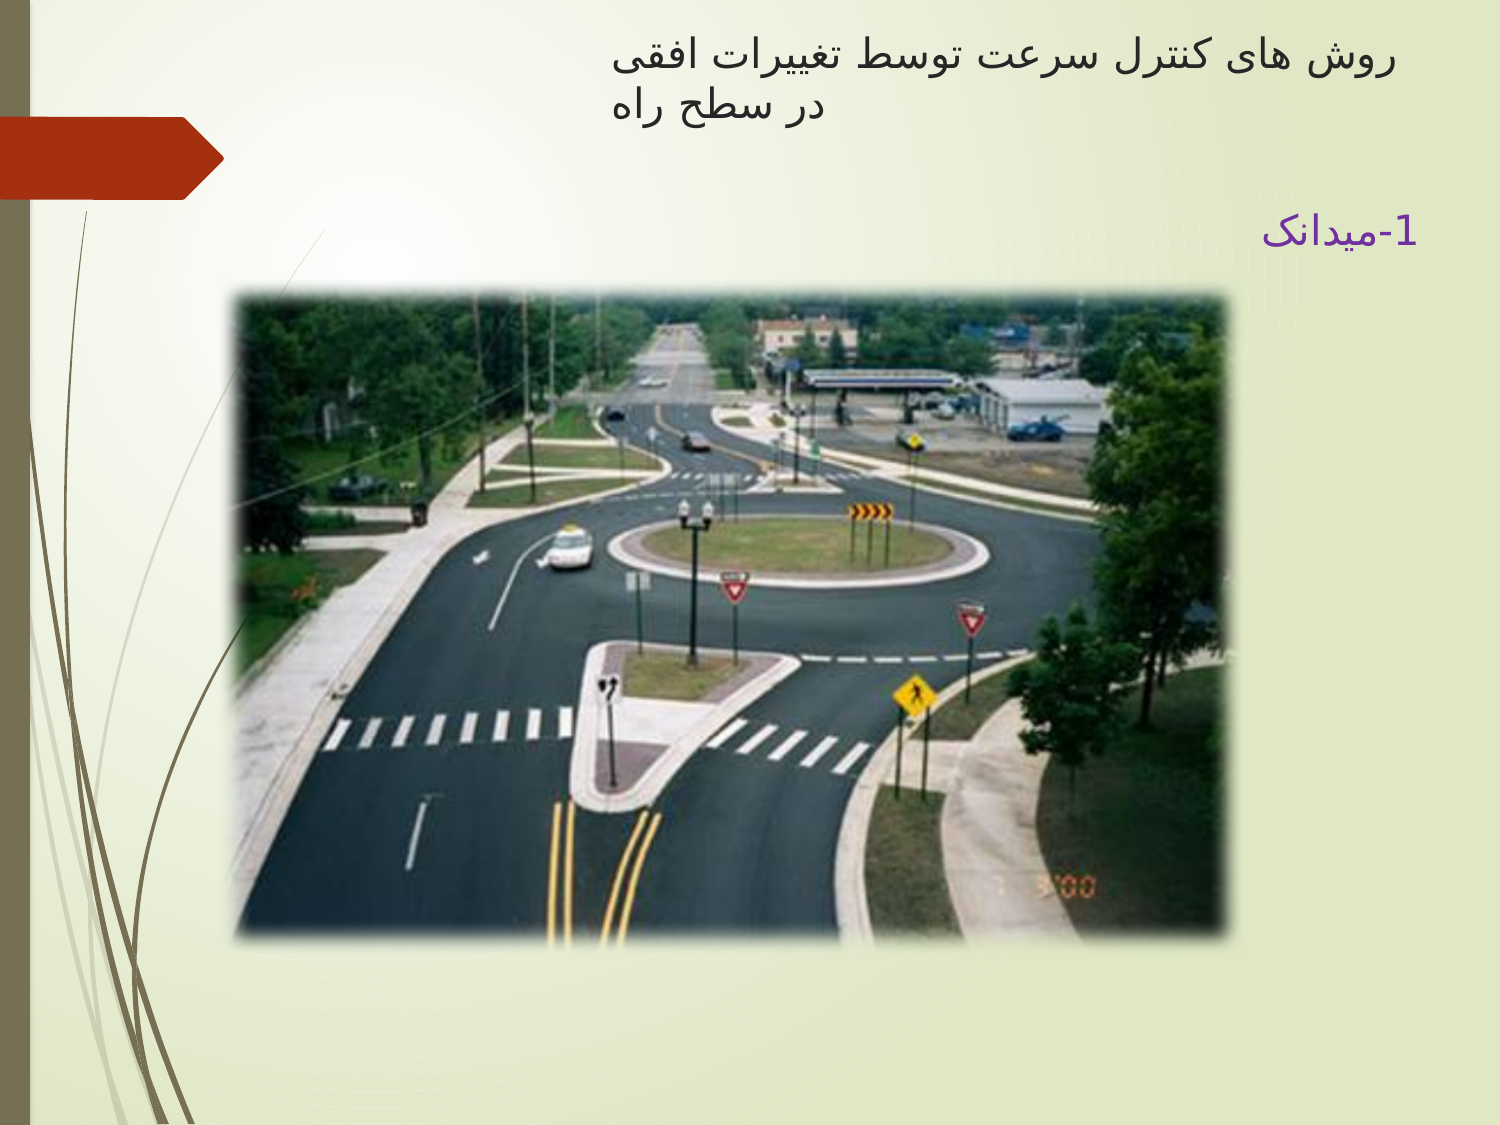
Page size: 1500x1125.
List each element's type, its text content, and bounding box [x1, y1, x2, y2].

picture [218, 278, 1245, 957]
title روش های کنترل سرعت توسط تغییرات افقی در سطح راه [596, 19, 1465, 178]
list 1-میدانک [53, 196, 1436, 1071]
